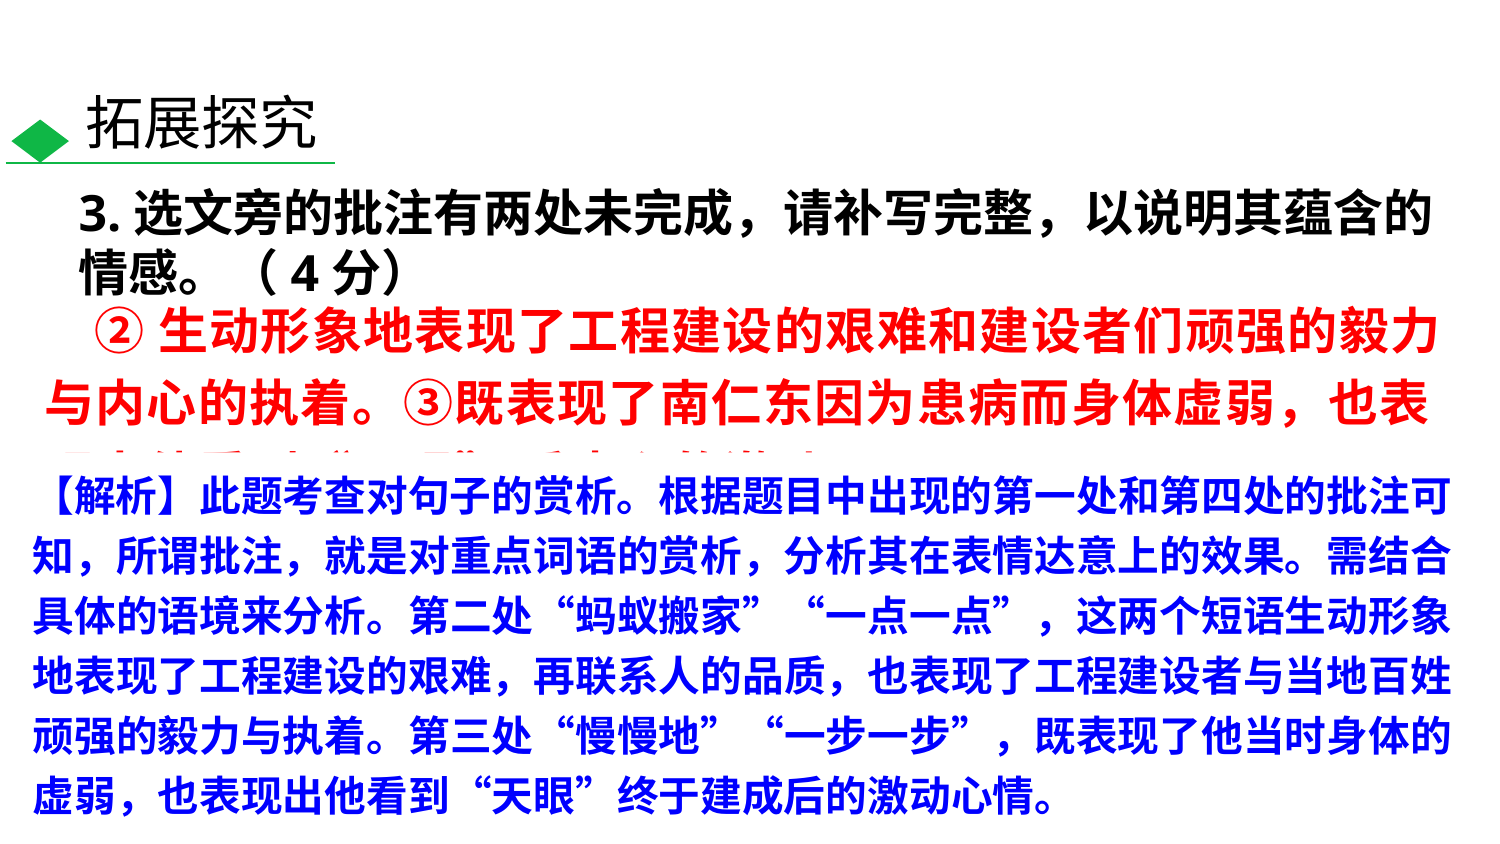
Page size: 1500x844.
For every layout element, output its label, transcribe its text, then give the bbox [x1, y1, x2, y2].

text_box ②生动形象地表现了工程建设的艰难和建设者们顽强的毅力与内心的执着。③既表现了南仁东因为患病而身体虚弱，也表现出他看到“天眼” 后内心的激动。 [29, 280, 1477, 452]
text_box 3.选文旁的批注有两处未完成，请补写完整，以说明其蕴含的情感。（4分） [63, 173, 1459, 280]
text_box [5, 79, 336, 166]
text_box 【解析】此题考查对句子的赏析。根据题目中出现的第一处和第四处的批注可知，所谓批注，就是对重点词语的赏析，分析其在表情达意上的效果。需结合具体的语境来分析。第二处“蚂蚁搬家”“一点一点”，这两个短语生动形象地表现了工程建设的艰难，再联系人的品质，也表现了工程建设者与当地百姓顽强的毅力与执着。第三处“慢慢地”“一步一步”，既表现了他当时身体的虚弱，也表现出他看到“天眼”终于建成后的激动心情。 [17, 452, 1489, 828]
